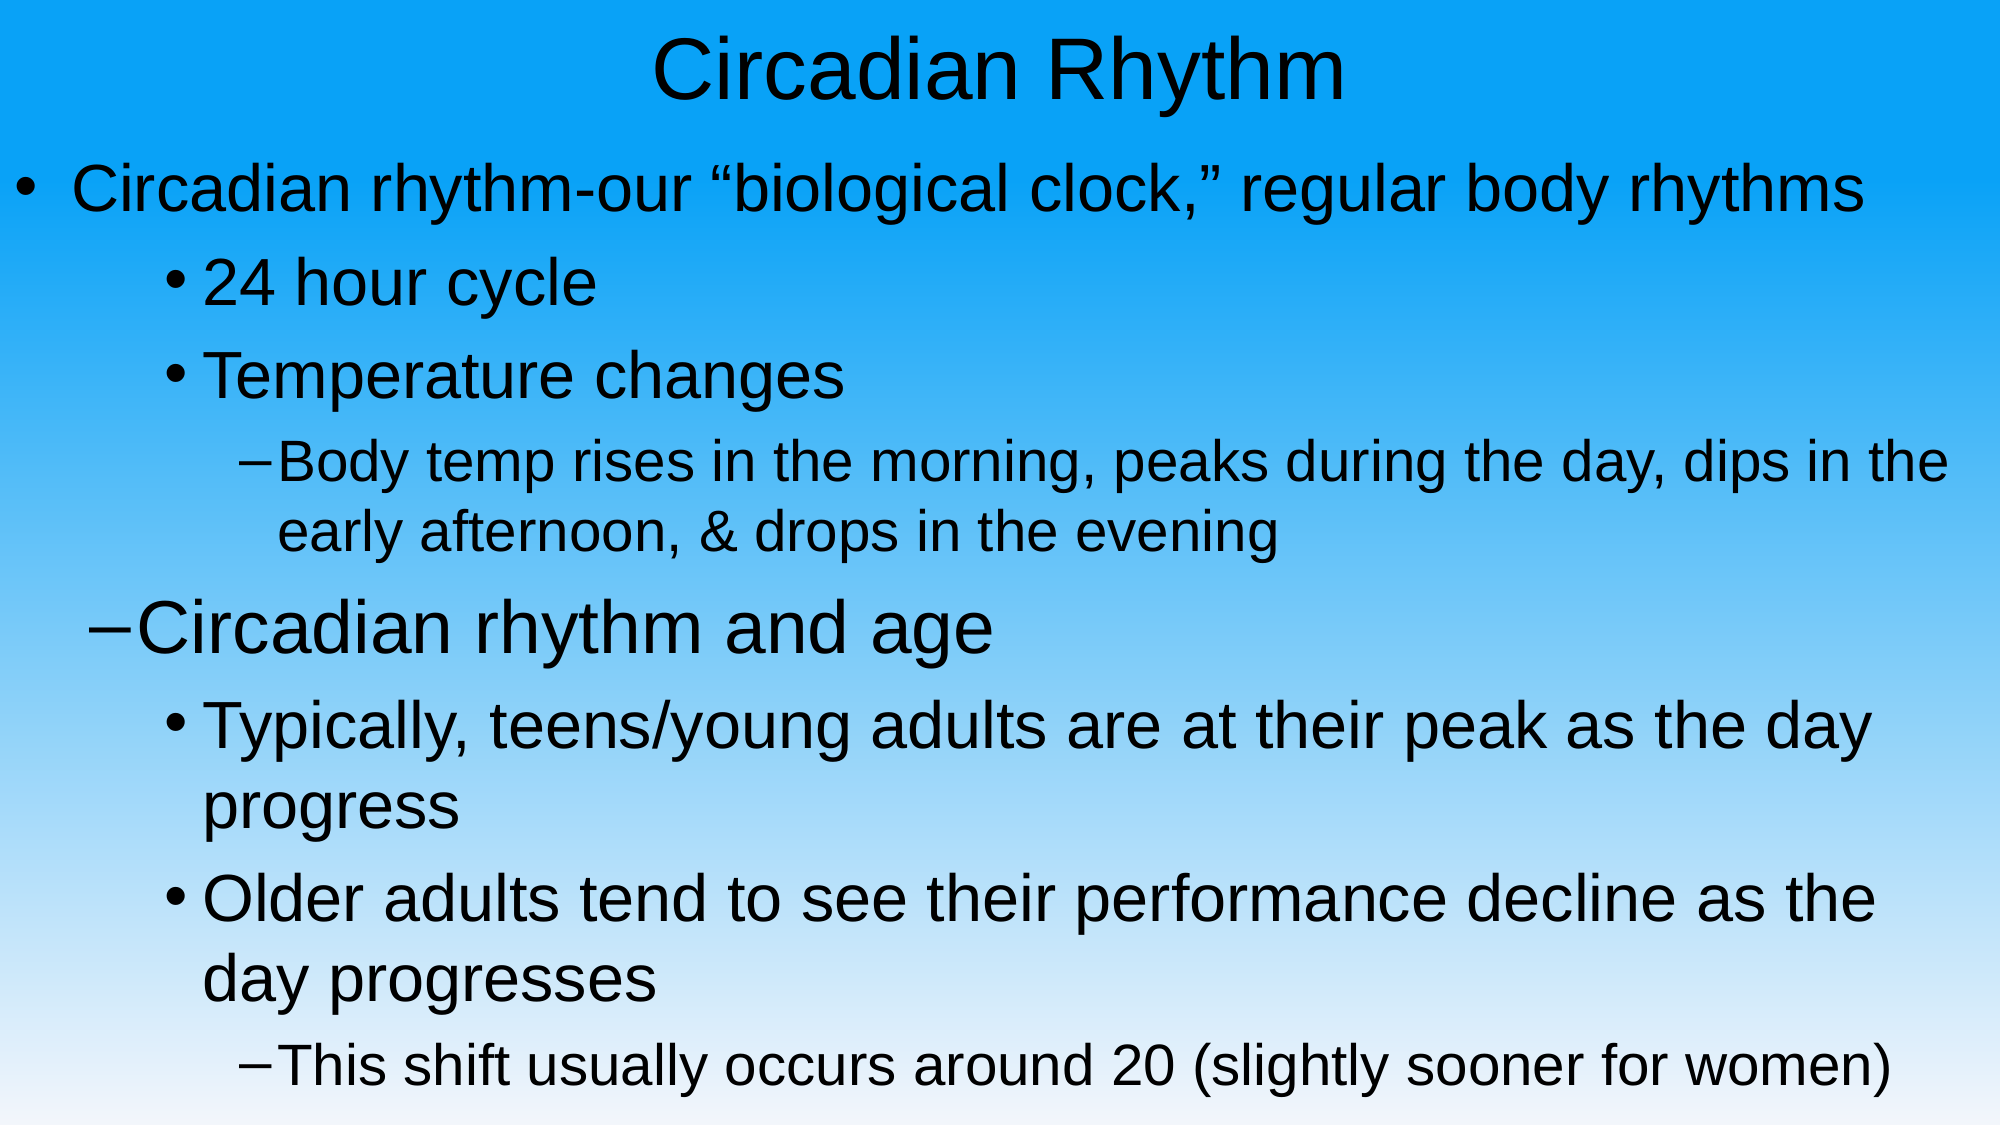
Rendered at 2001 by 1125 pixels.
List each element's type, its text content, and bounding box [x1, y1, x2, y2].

text_box Circadian rhythm-our “biological clock,” regular body rhythms 24 hour cycle Temperature changes Body temp rises in the morning, peaks during the day, dips in the early afternoon, & drops in the evening Circadian rhythm and age Typically, teens/young adults are at their peak as the day progress Older adults tend to see their performance decline as the day progresses This shift usually occurs around 20 (slightly sooner for women) [0, 137, 2000, 881]
title Circadian Rhythm [249, 0, 1750, 137]
